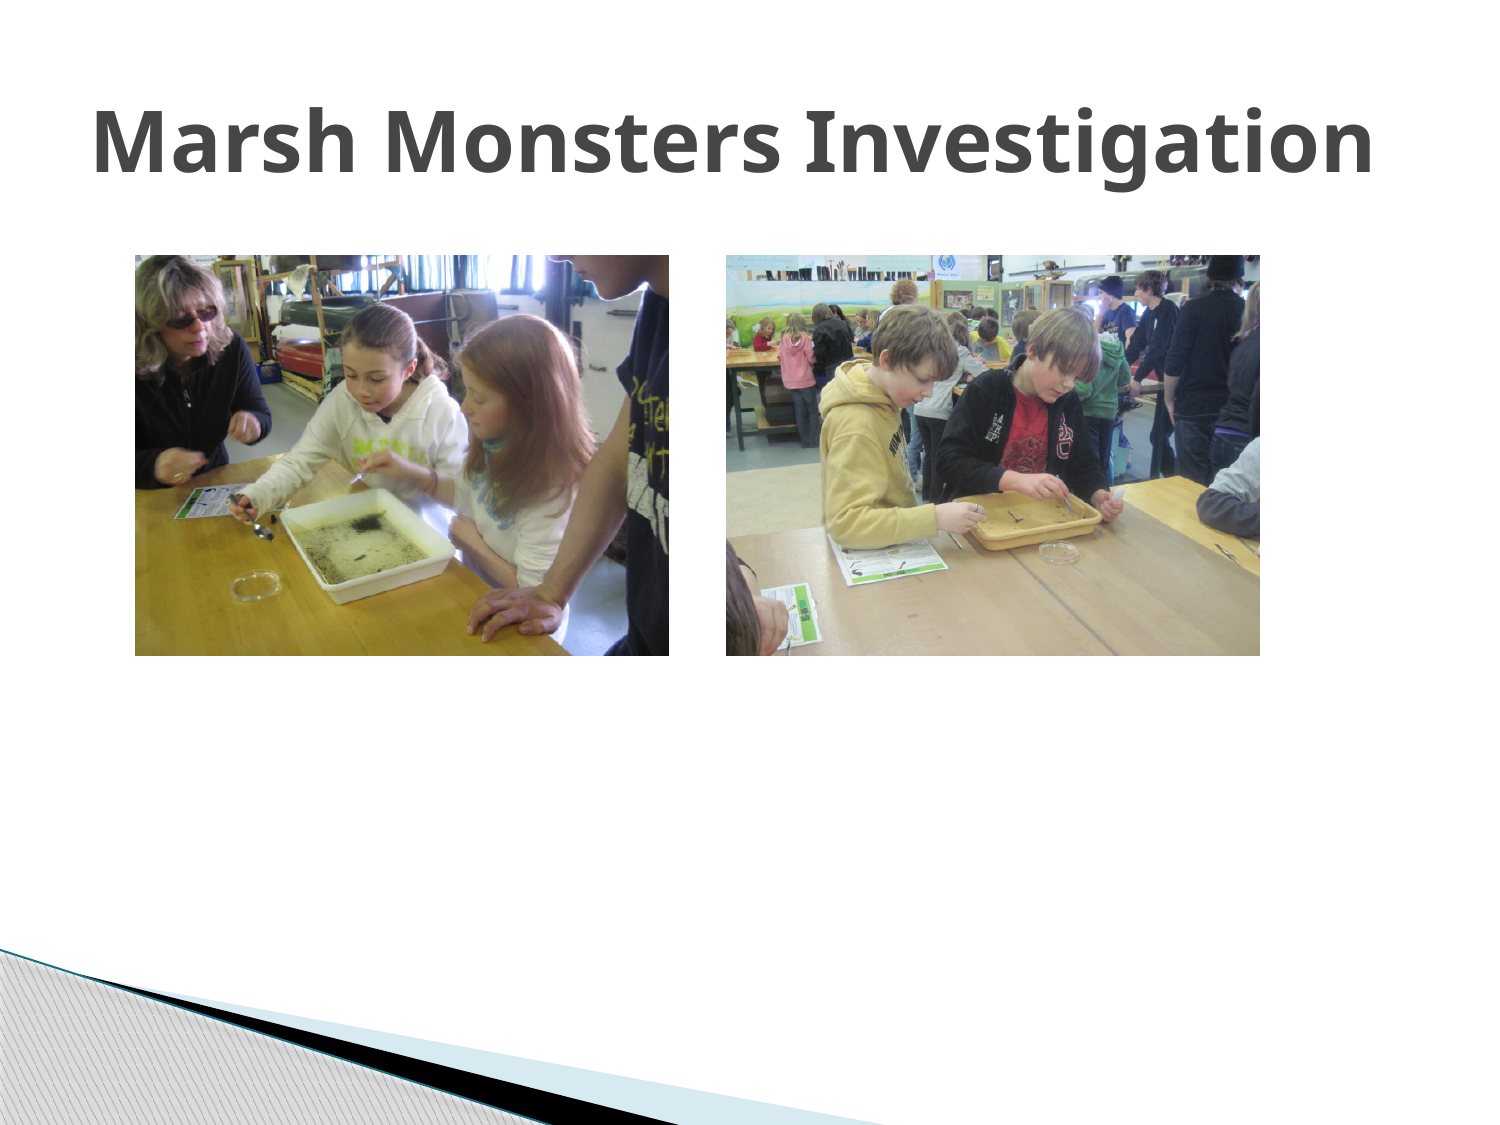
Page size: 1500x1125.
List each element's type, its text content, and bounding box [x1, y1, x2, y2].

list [135, 255, 670, 656]
picture [726, 255, 1260, 656]
title Marsh Monsters Investigation [75, 45, 1425, 233]
